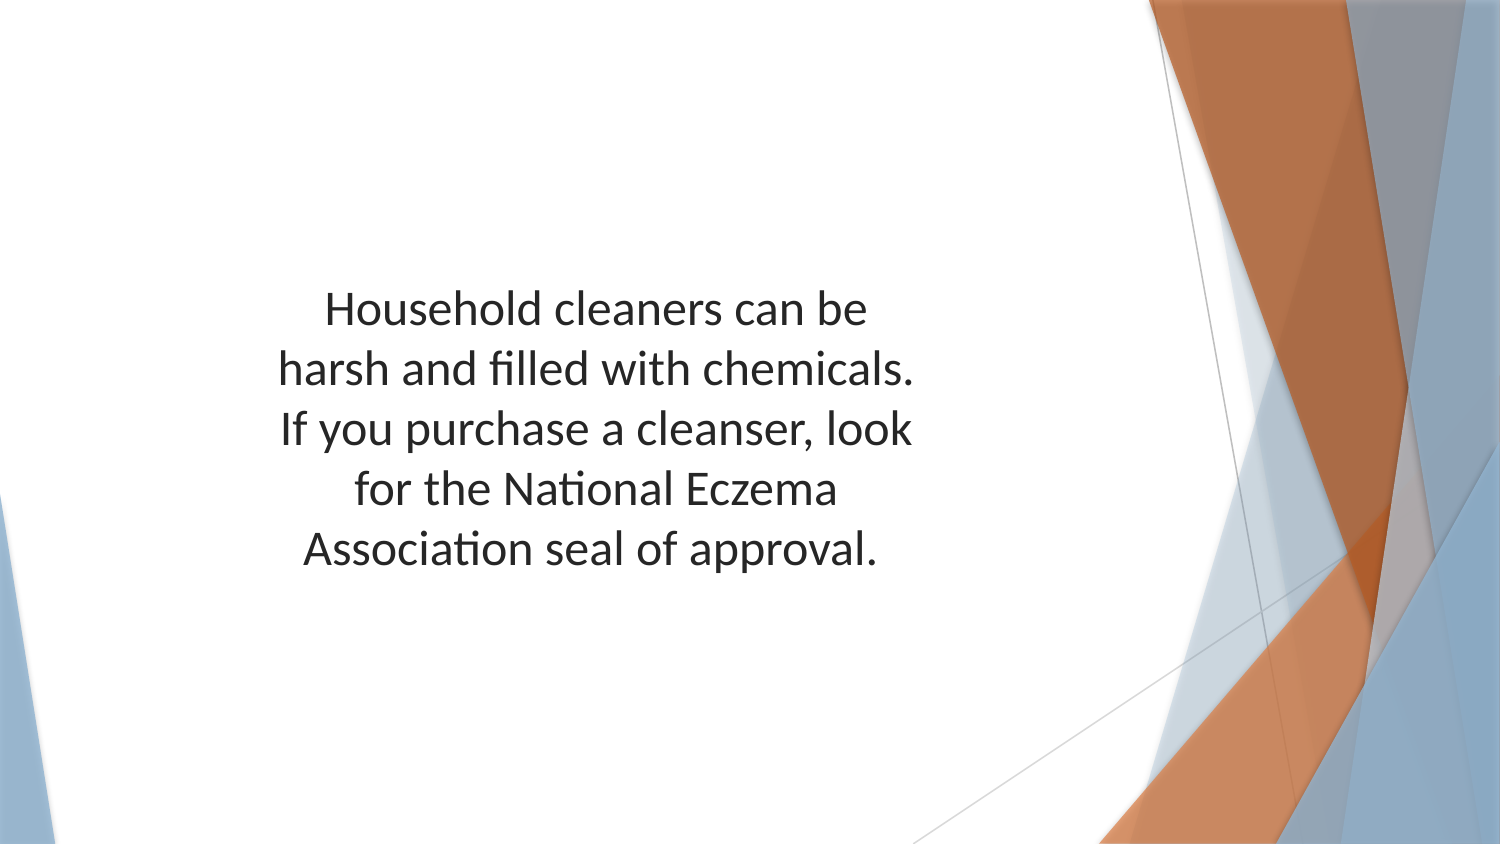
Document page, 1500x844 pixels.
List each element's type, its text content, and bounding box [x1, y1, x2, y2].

list Household cleaners can be harsh and filled with chemicals. If you purchase a cleanser, look for the National Eczema Association seal of approval. [253, 268, 939, 576]
